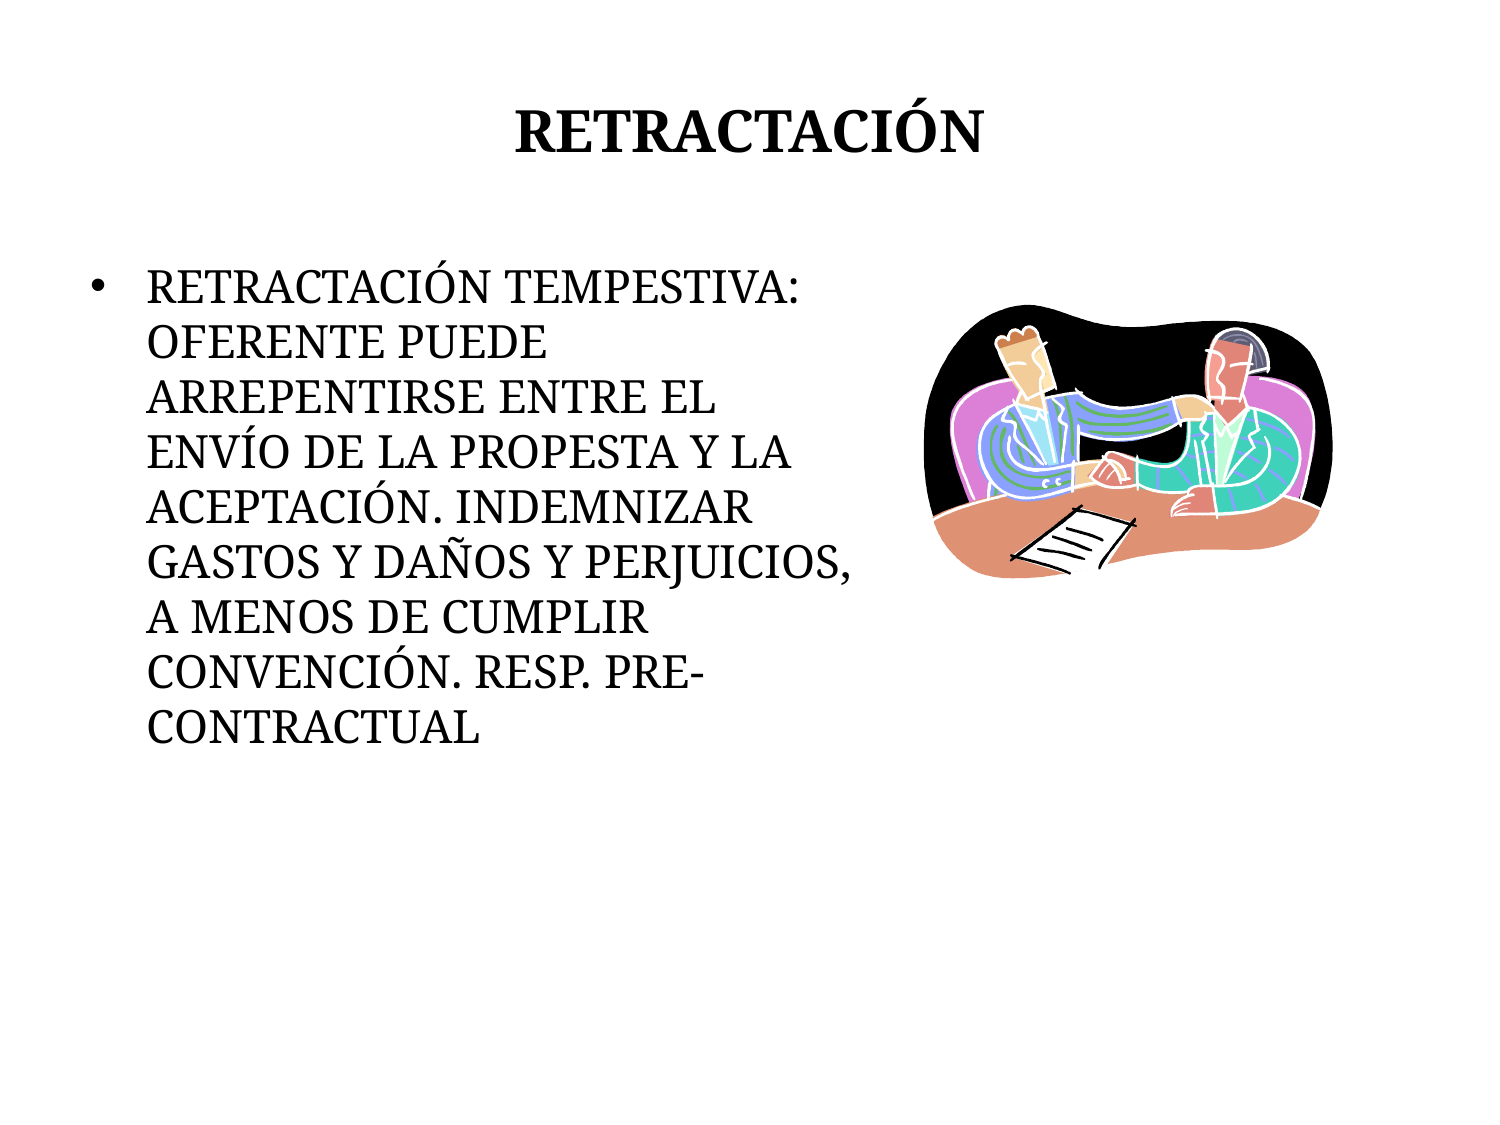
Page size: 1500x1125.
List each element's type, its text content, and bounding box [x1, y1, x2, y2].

picture [918, 299, 1338, 584]
title RETRACTACIÓN [75, 45, 1425, 213]
list RETRACTACIÓN TEMPESTIVA: OFERENTE PUEDE ARREPENTIRSE ENTRE EL ENVÍO DE LA PROPESTA Y LA ACEPTACIÓN. INDEMNIZAR GASTOS Y DAÑOS Y PERJUICIOS, A MENOS DE CUMPLIR CONVENCIÓN. RESP. PRE-CONTRACTUAL [75, 249, 875, 1025]
